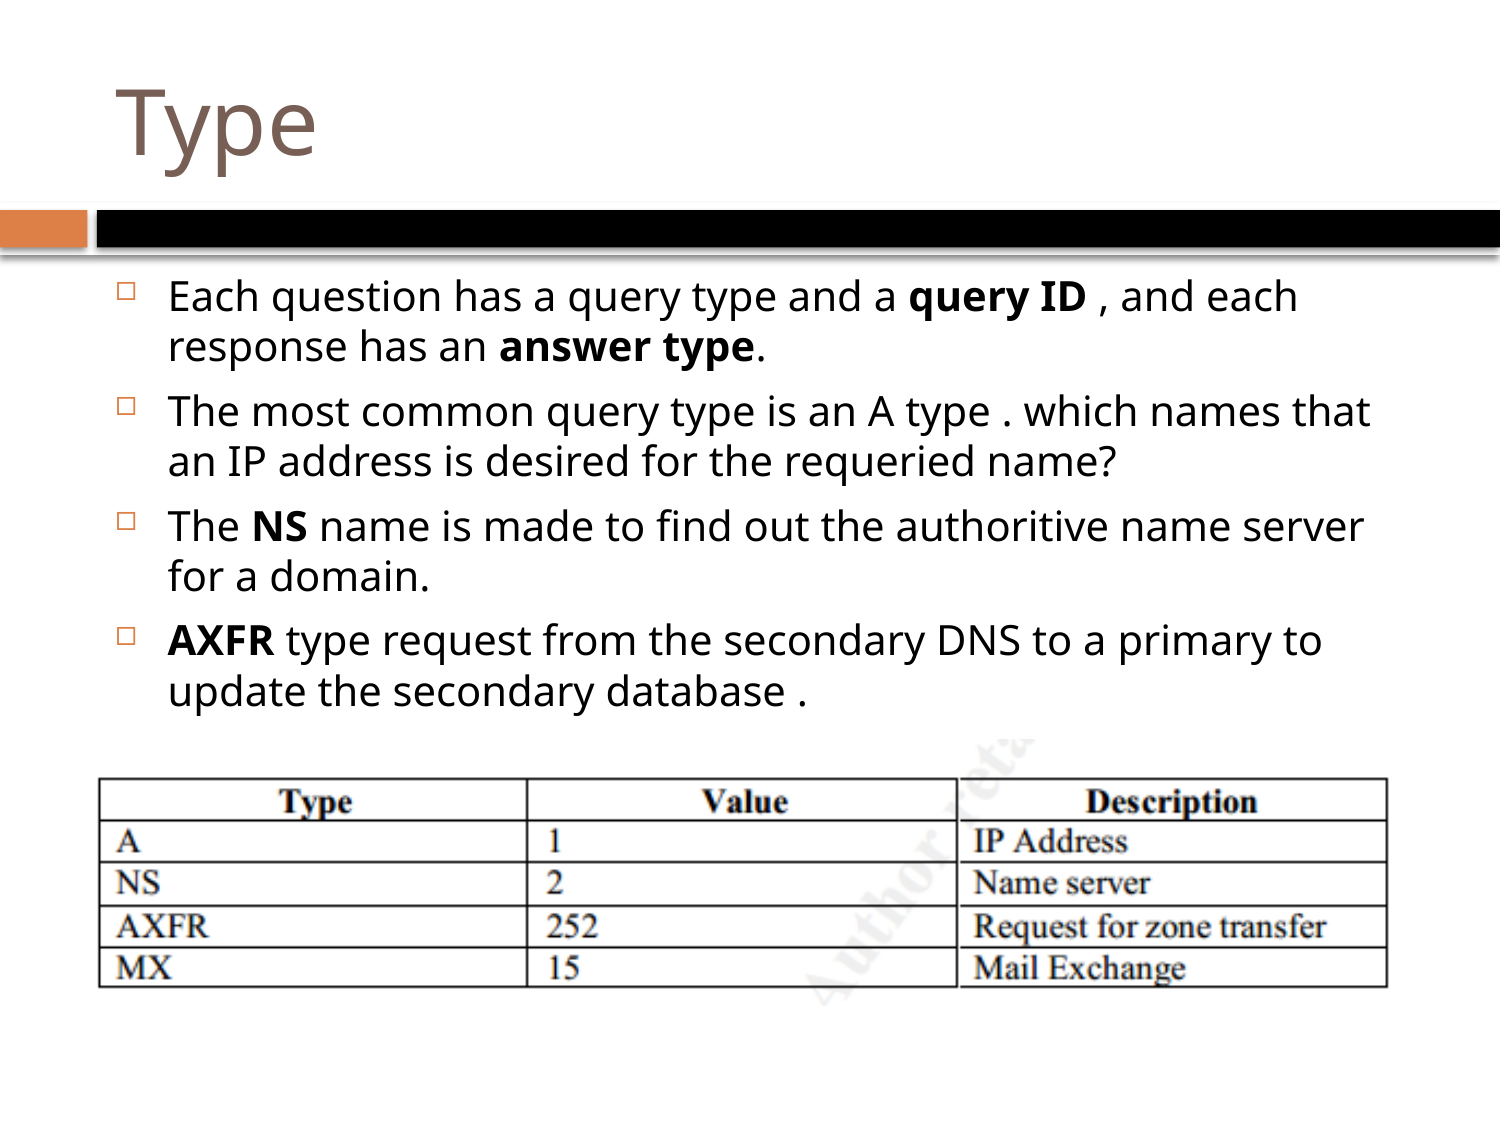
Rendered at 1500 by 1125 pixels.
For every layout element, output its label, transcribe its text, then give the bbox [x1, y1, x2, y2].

list Each question has a query type and a query ID , and each response has an answer type. The most common query type is an A type . which names that an IP address is desired for the requeried name? The NS name is made to find out the authoritive name server for a domain. AXFR type request from the secondary DNS to a primary to update the secondary database . [100, 262, 1438, 1000]
picture [88, 739, 1430, 1006]
title Type [100, 37, 1438, 200]
